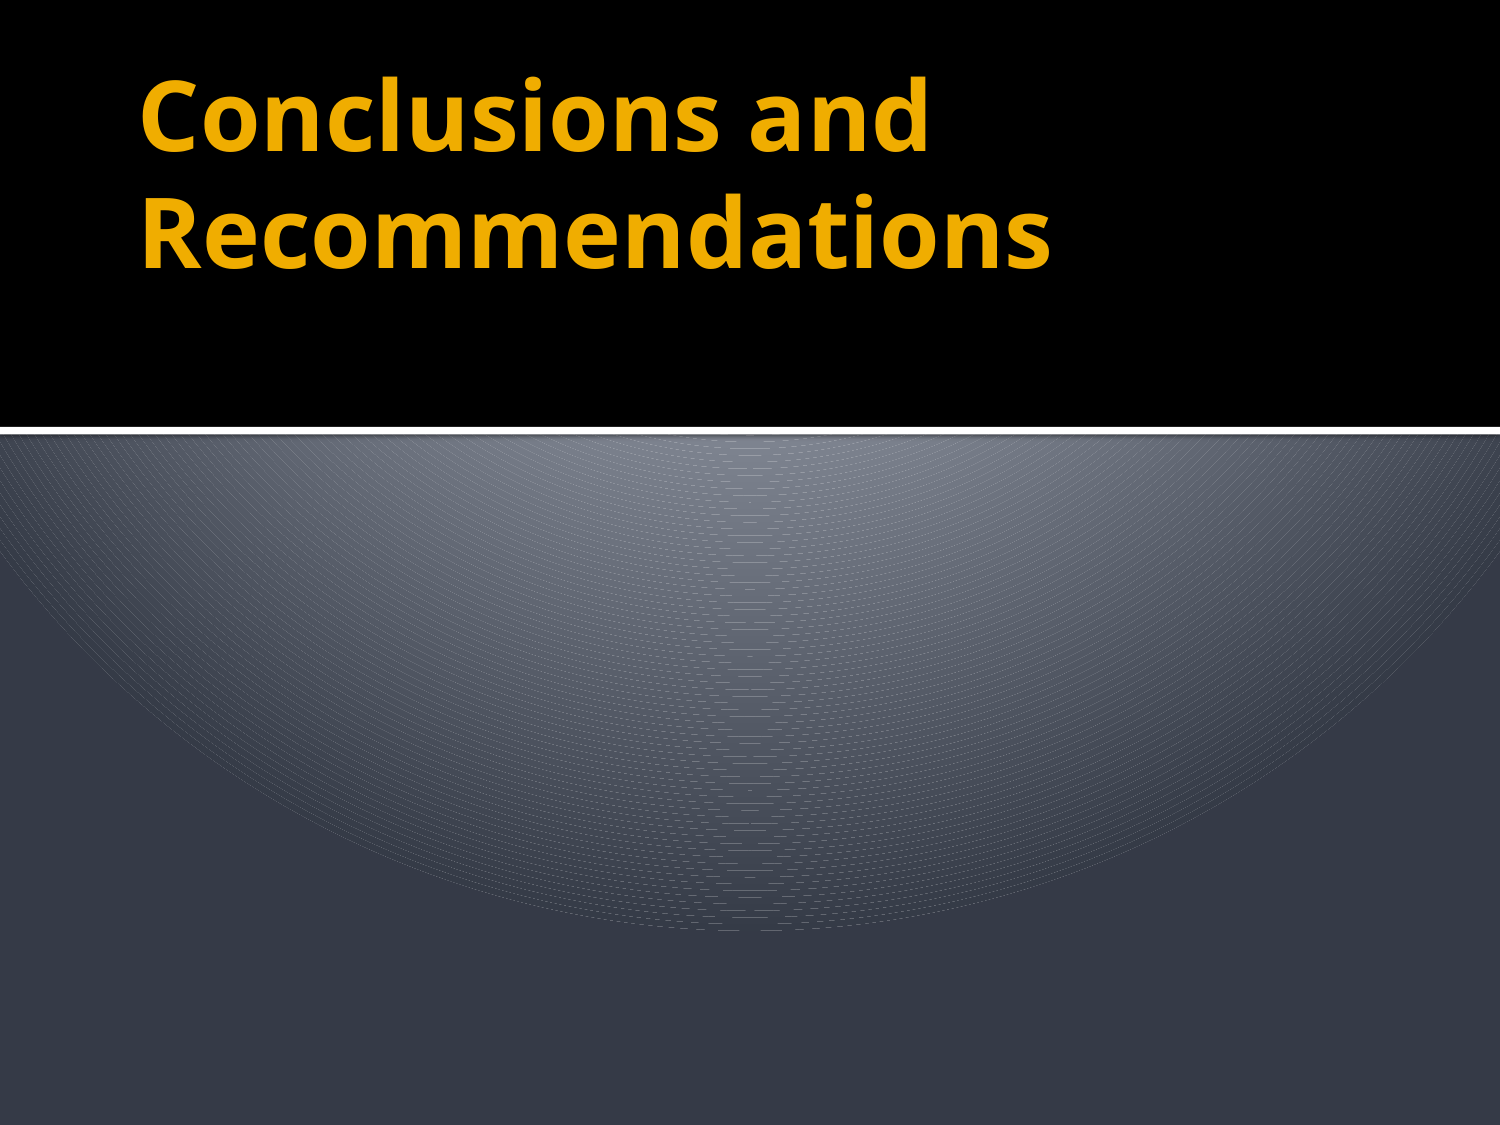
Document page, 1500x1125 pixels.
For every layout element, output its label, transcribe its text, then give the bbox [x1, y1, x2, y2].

title Conclusions and Recommendations [123, 19, 1438, 288]
